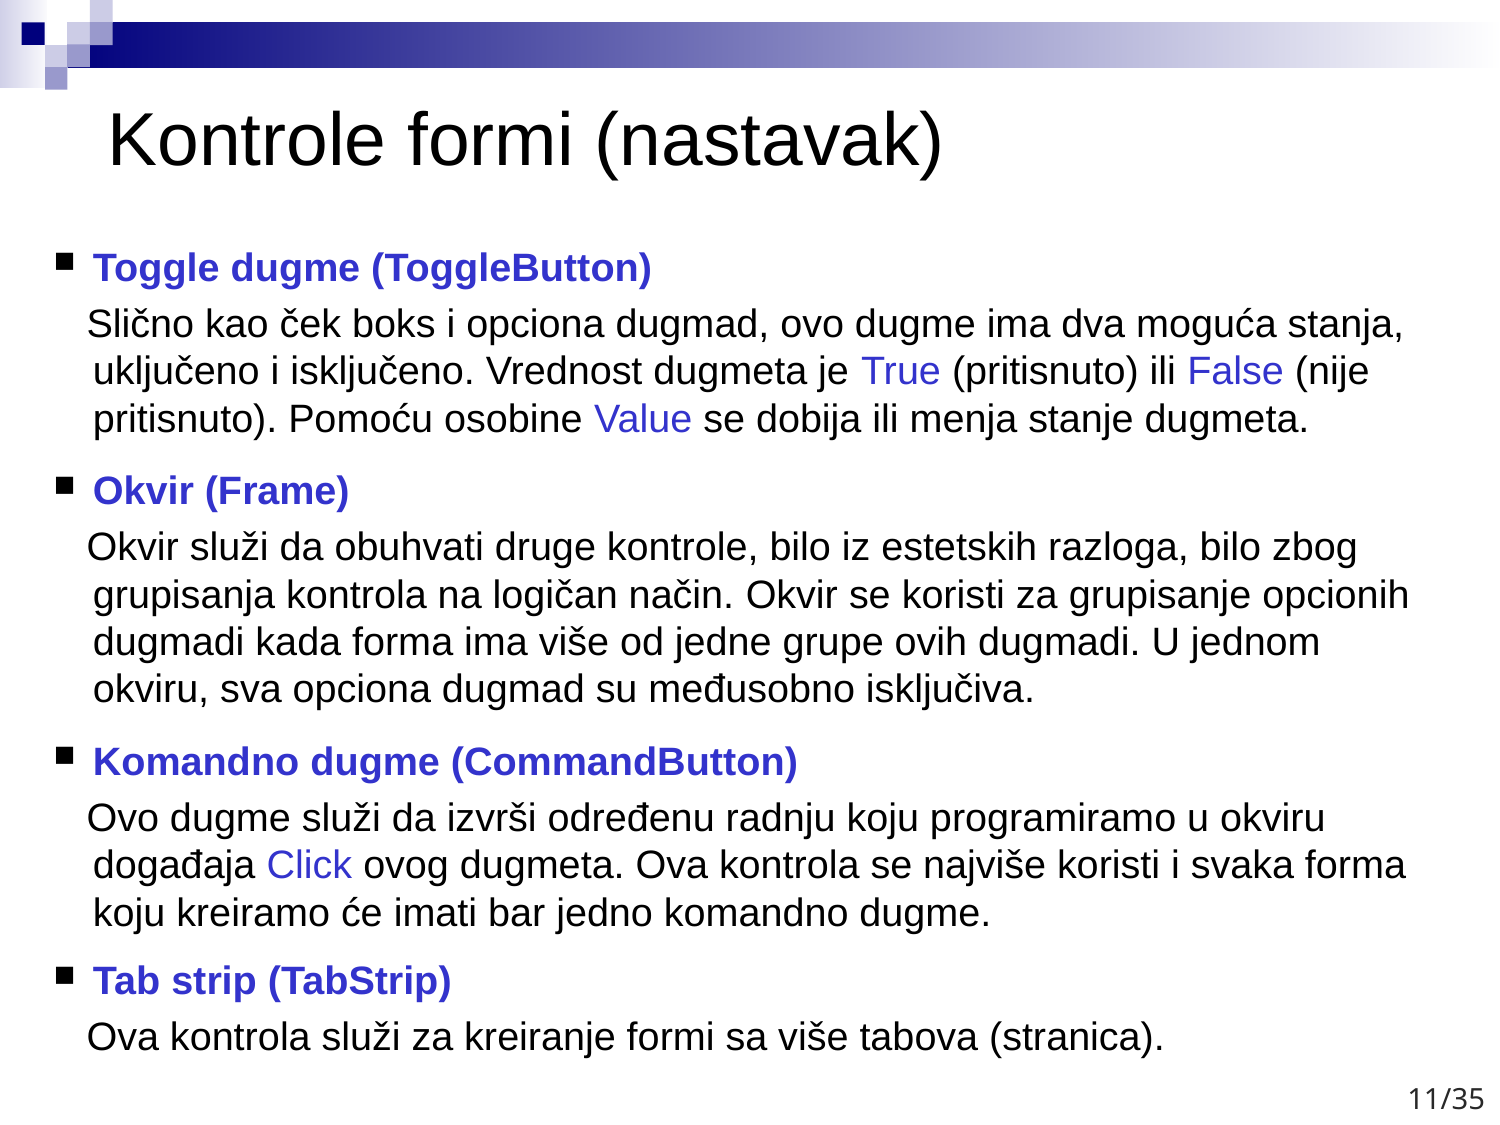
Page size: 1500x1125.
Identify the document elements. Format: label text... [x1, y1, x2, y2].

title Kontrole formi (nastavak) [92, 75, 961, 197]
text_box 11/35 [1374, 1072, 1500, 1123]
list Toggle dugme (ToggleButton) Slično kao ček boks i opciona dugmad, ovo dugme ima dva moguća stanja, uključeno i isključeno. Vrednost dugmeta je True (pritisnuto) ili False (nije pritisnuto). Pomoću osobine Value se dobija ili menja stanje dugmeta. Okvir (Frame) Okvir služi da obuhvati druge kontrole, bilo iz estetskih razloga, bilo zbog grupisanja kontrola na logičan način. Okvir se koristi za grupisanje opcionih dugmadi kada forma ima više od jedne grupe ovih dugmadi. U jednom okviru, sva opciona dugmad su međusobno isključiva. Komandno dugme (CommandButton) Ovo dugme služi da izvrši određenu radnju koju programiramo u okviru događaja Click ovog dugmeta. Ova kontrola se najviše koristi i svaka forma koju kreiramo će imati bar jedno komandno dugme. Tab strip (TabStrip) Ova kontrola služi za kreiranje formi sa više tabova (stranica). [44, 234, 1451, 1090]
